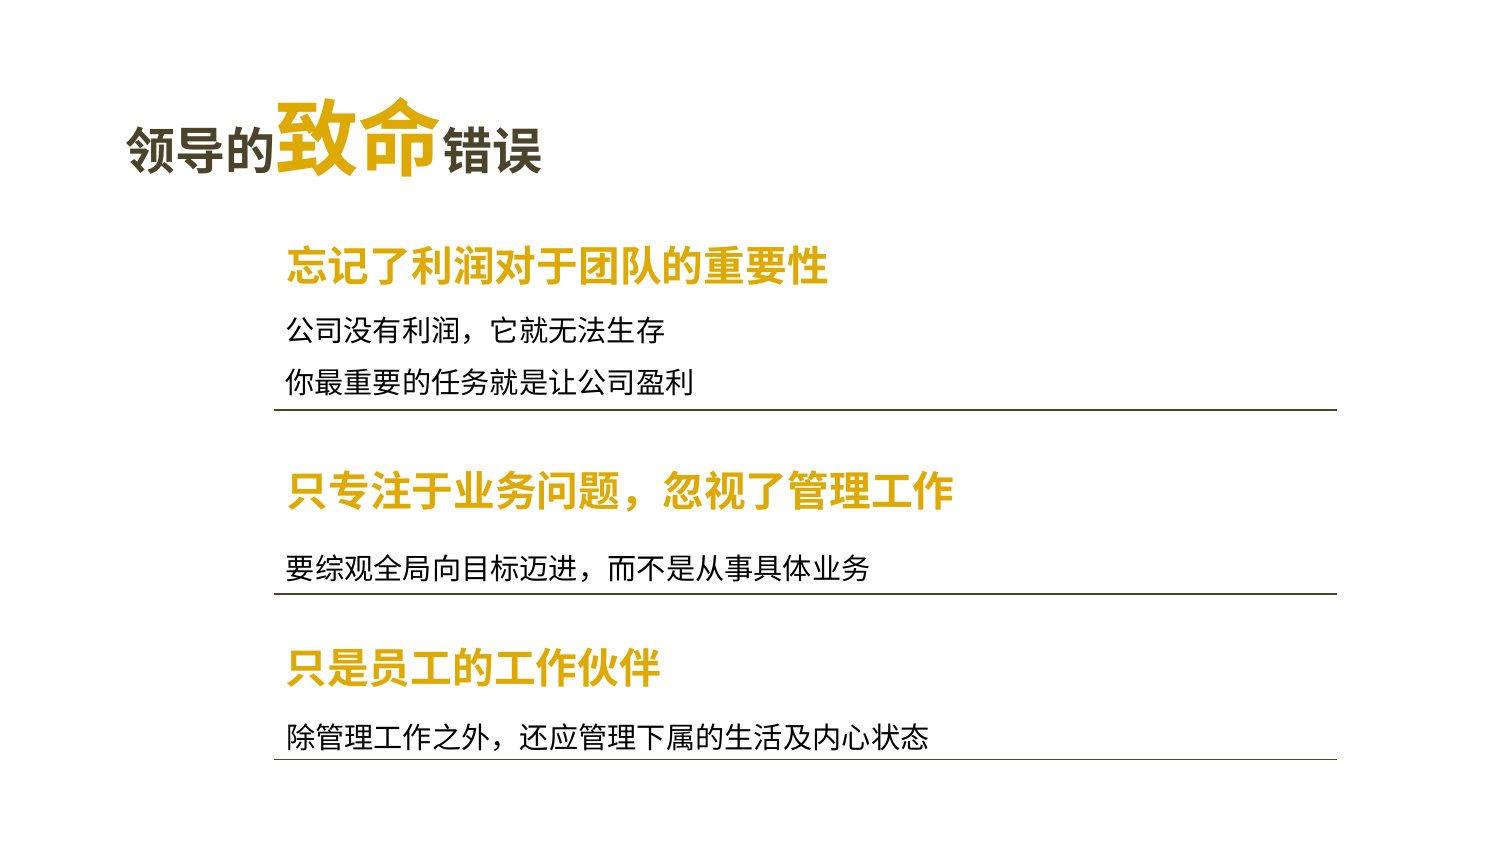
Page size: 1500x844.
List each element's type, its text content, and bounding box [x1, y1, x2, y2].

text_box 除管理工作之外，还应管理下属的生活及内心状态 [271, 695, 945, 763]
text_box 公司没有利润，它就无法生存 你最重要的任务就是让公司盈利 [270, 286, 710, 407]
text_box 只是员工的工作伙伴 [270, 634, 677, 700]
text_box 只专注于业务问题，忽视了管理工作 [271, 457, 970, 523]
text_box 要综观全局向目标迈进，而不是从事具体业务 [271, 526, 886, 594]
text_box 领导的致命错误 [111, 78, 656, 194]
text_box 忘记了利润对于团队的重要性 [271, 232, 844, 298]
